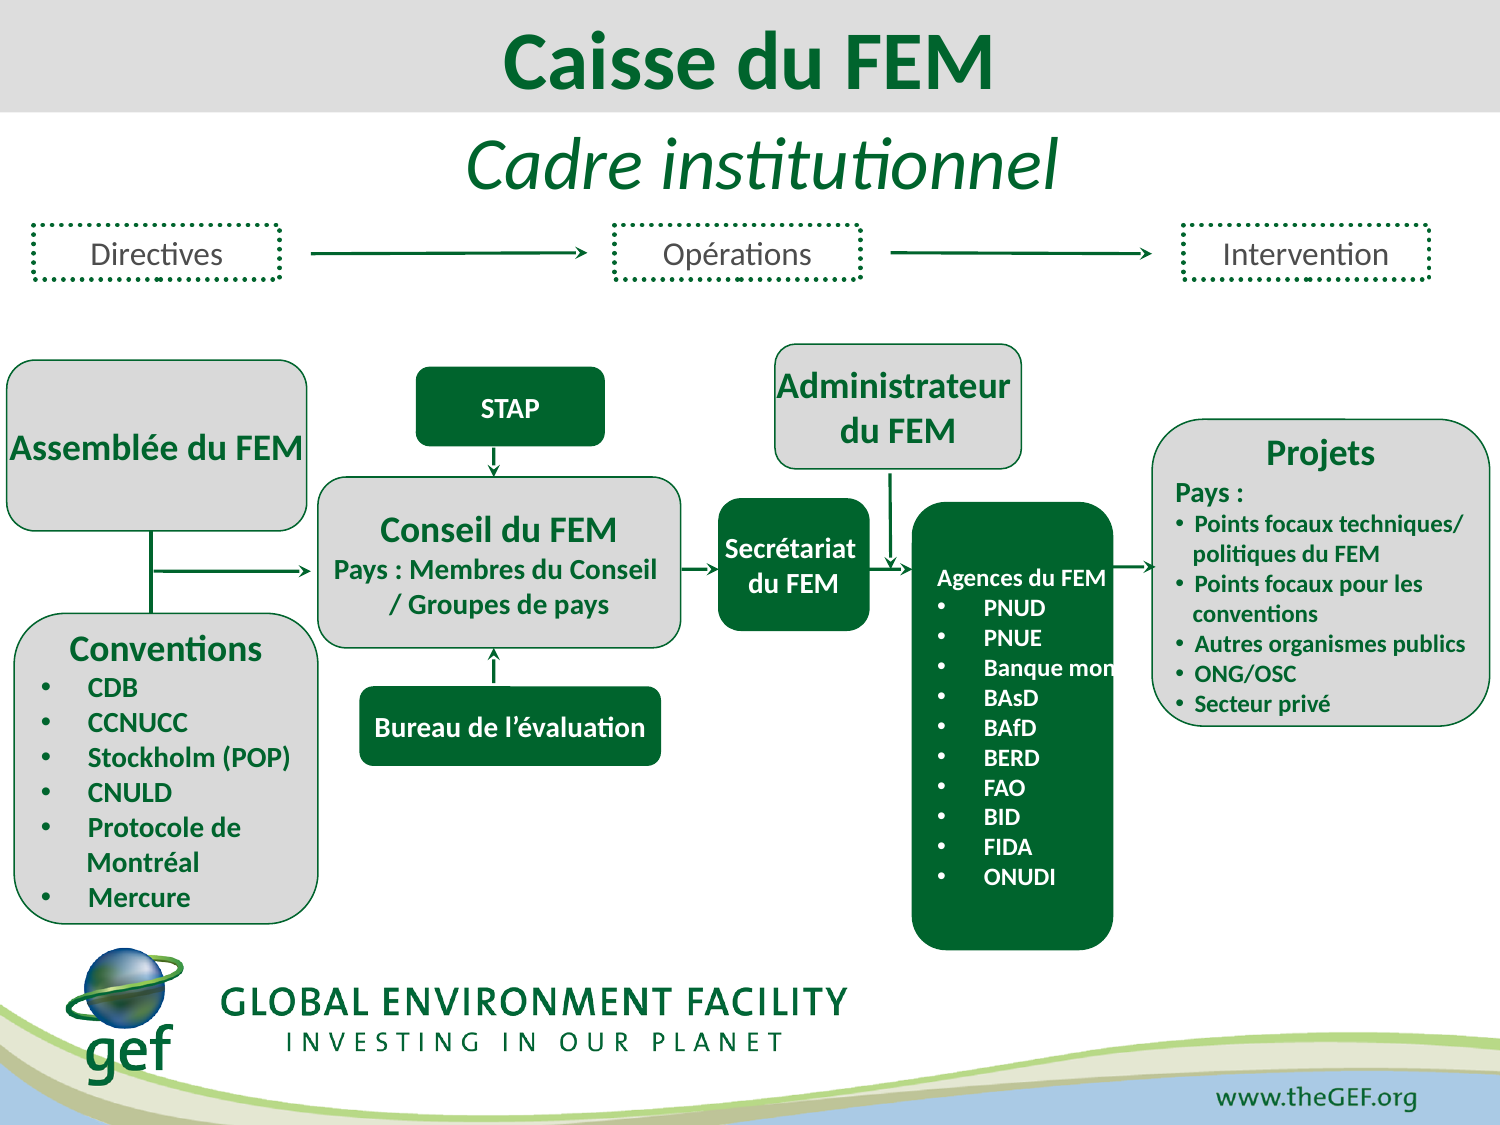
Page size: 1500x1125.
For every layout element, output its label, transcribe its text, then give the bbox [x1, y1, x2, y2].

text_box STAP [416, 367, 605, 446]
text_box [575, 246, 588, 260]
text_box Agences du FEM PNUD PNUE Banque mondiale BAsD BAfD BERD FAO BID FIDA ONUDI [912, 502, 1113, 950]
text_box [900, 563, 913, 576]
text_box Caisse du FEM [0, 0, 1500, 113]
picture [0, 920, 1500, 1125]
title Cadre institutionnel [87, 113, 1438, 221]
text_box Bureau de l’évaluation [360, 686, 661, 766]
text_box Administrateur du FEM [774, 344, 1022, 469]
text_box [487, 464, 500, 478]
text_box [1143, 560, 1156, 574]
text_box [884, 556, 897, 570]
text_box Intervention [1183, 224, 1430, 280]
text_box Conventions CDB CCNUCC Stockholm (POP) CNULD Protocole de Montréal Mercure [14, 613, 318, 924]
text_box Opérations [614, 224, 861, 280]
text_box [706, 563, 719, 576]
text_box [298, 565, 311, 578]
text_box Assemblée du FEM [6, 360, 307, 531]
text_box [487, 647, 500, 661]
text_box Directives [33, 224, 280, 280]
text_box Projets Pays : Points focaux techniques/ politiques du FEM Points focaux pour les conventions Autres organismes publics ONG/OSC Secteur privé [1152, 419, 1490, 727]
text_box Secrétariat du FEM [718, 498, 869, 631]
text_box Conseil du FEM Pays : Membres du Conseil / Groupes de pays [317, 476, 681, 648]
text_box [1139, 247, 1153, 260]
